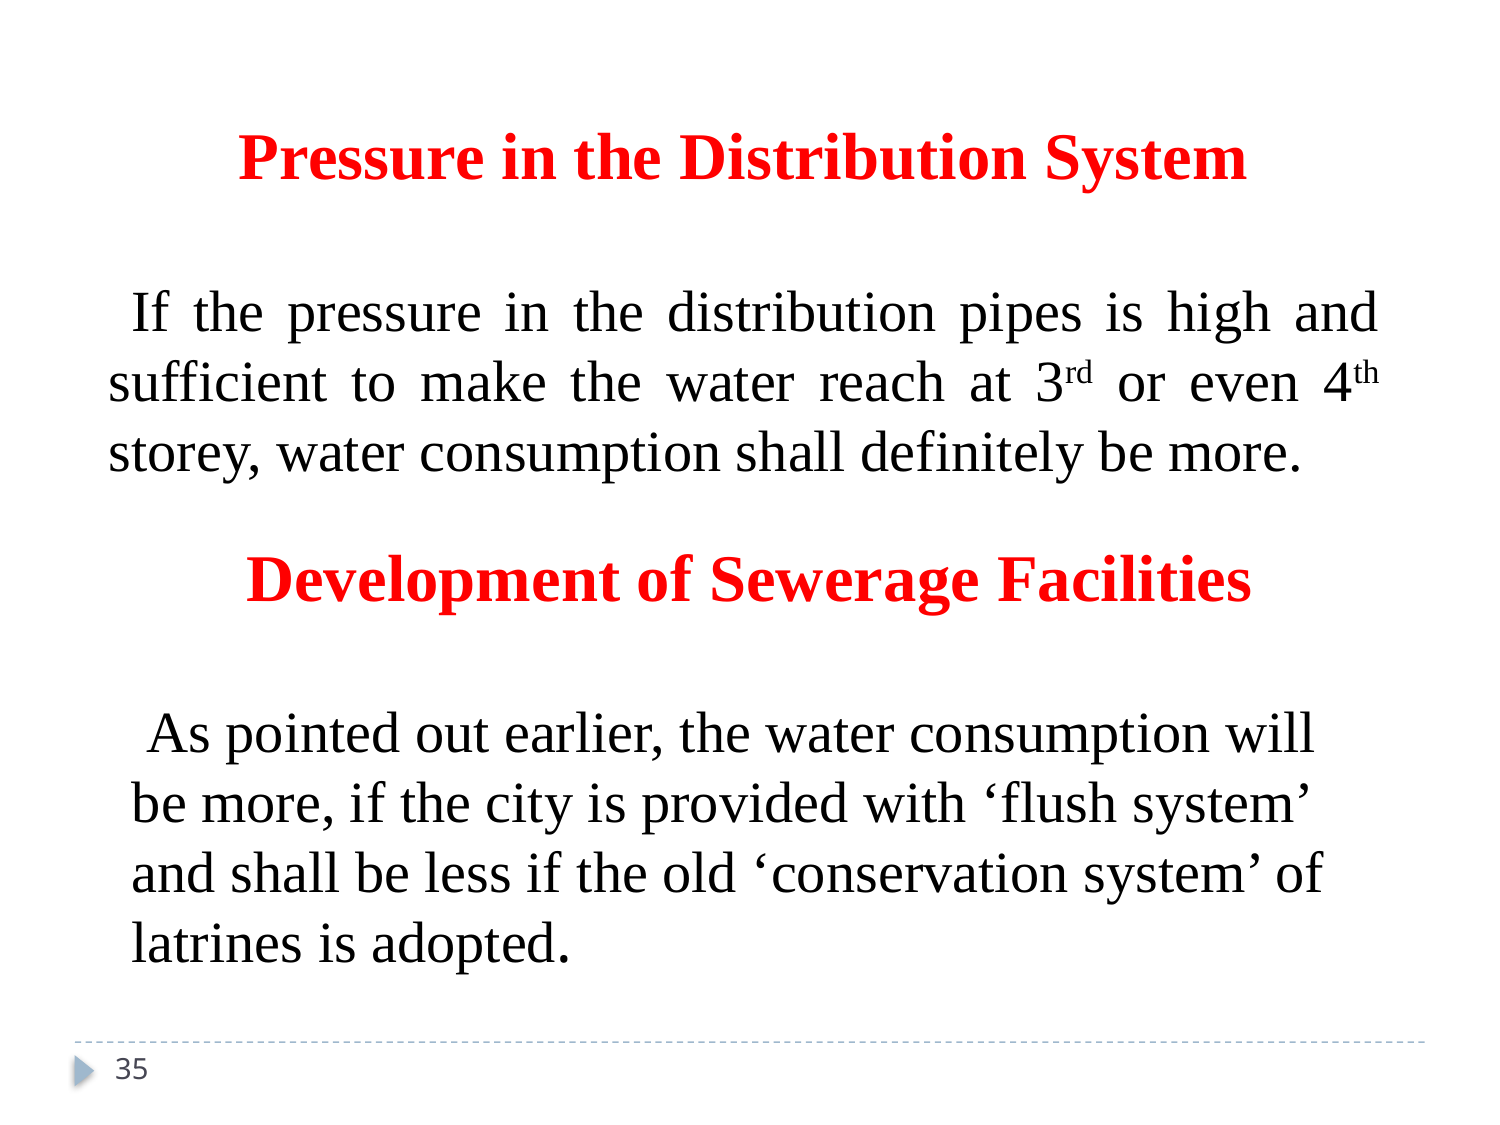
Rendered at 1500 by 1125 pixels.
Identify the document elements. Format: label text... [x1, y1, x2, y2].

text_box Pressure in the Distribution System If the pressure in the distribution pipes is high and sufficient to make the water reach at 3rd or even 4th storey, water consumption shall definitely be more. [93, 105, 1395, 491]
text_box Development of Sewerage Facilities As pointed out earlier, the water consumption will be more, if the city is provided with ‘flush system’ and shall be less if the old ‘conservation system’ of latrines is adopted. [117, 527, 1383, 982]
slide_number 35 [100, 1042, 426, 1103]
